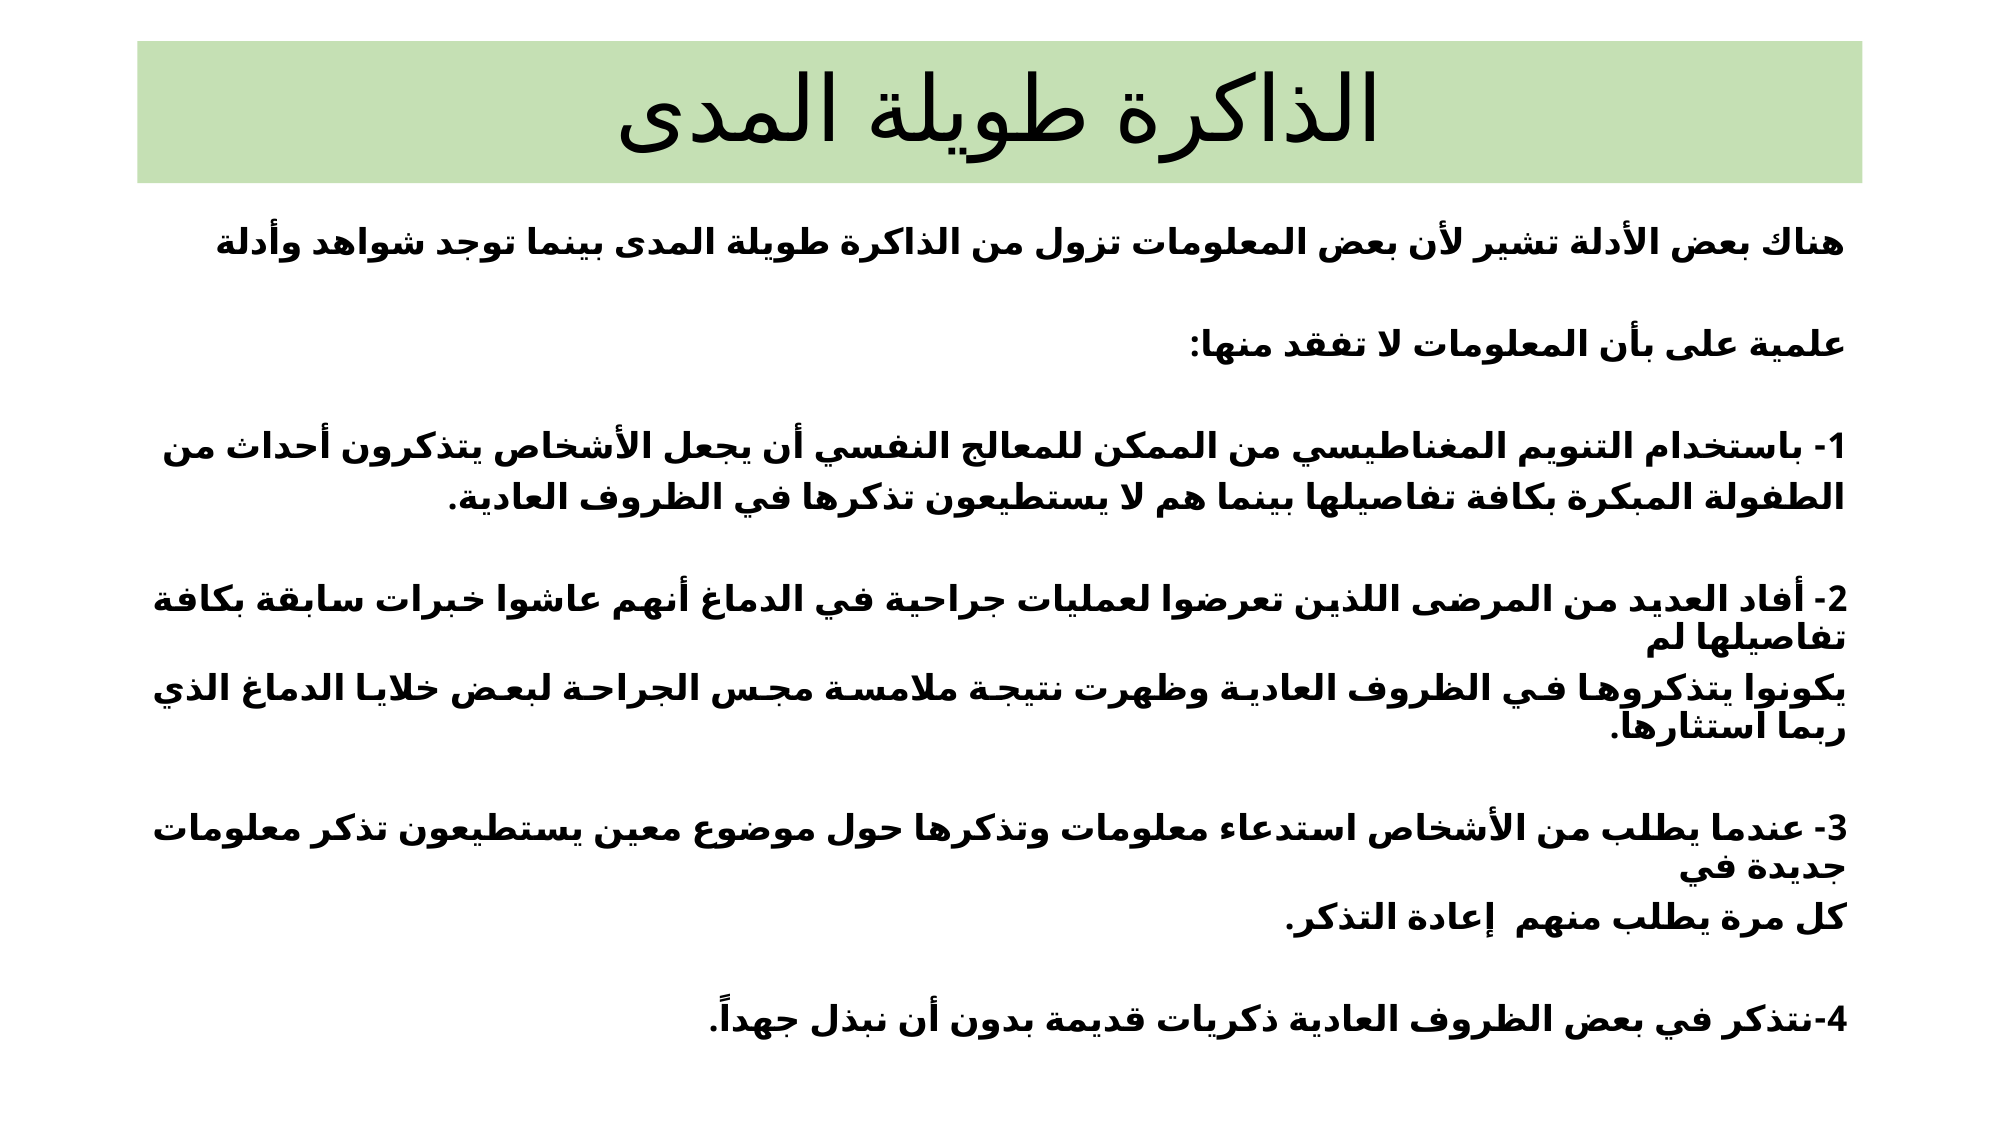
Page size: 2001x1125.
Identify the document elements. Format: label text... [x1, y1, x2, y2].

list هناك بعض الأدلة تشير لأن بعض المعلومات تزول من الذاكرة طويلة المدى بينما توجد شواهد وأدلة علمية على بأن المعلومات لا تفقد منها: 1- باستخدام التنويم المغناطيسي من الممكن للمعالج النفسي أن يجعل الأشخاص يتذكرون أحداث من الطفولة المبكرة بكافة تفاصيلها بينما هم لا يستطيعون تذكرها في الظروف العادية. 2- أفاد العديد من المرضى اللذين تعرضوا لعمليات جراحية في الدماغ أنهم عاشوا خبرات سابقة بكافة تفاصيلها لم يكونوا يتذكروها في الظروف العادية وظهرت نتيجة ملامسة مجس الجراحة لبعض خلايا الدماغ الذي ربما استثارها. 3- عندما يطلب من الأشخاص استدعاء معلومات وتذكرها حول موضوع معين يستطيعون تذكر معلومات جديدة في كل مرة يطلب منهم إعادة التذكر. 4-نتذكر في بعض الظروف العادية ذكريات قديمة بدون أن نبذل جهداً. [137, 216, 1863, 1089]
title الذاكرة طويلة المدى [137, 41, 1863, 184]
